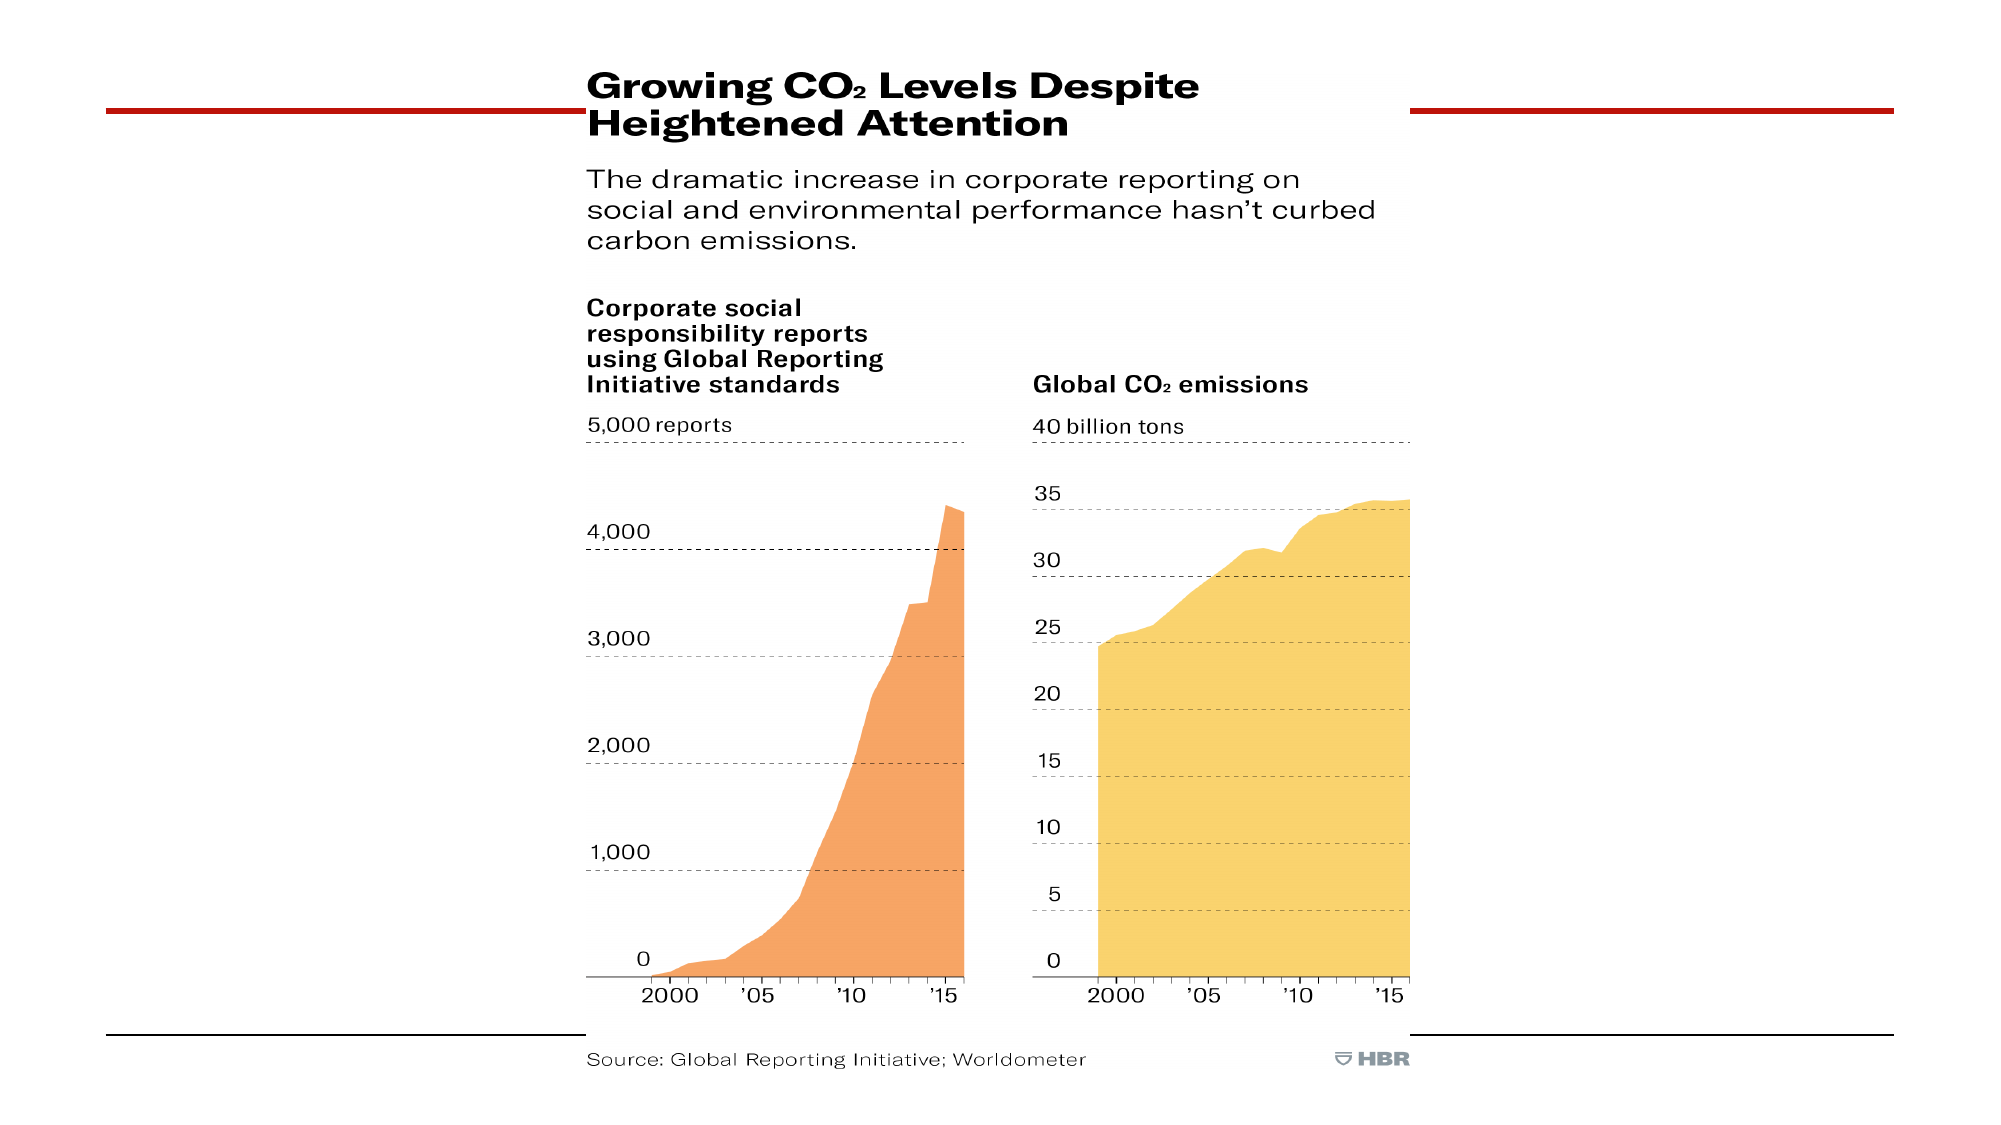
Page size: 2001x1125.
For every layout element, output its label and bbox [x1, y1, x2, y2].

list [586, 72, 1410, 1069]
